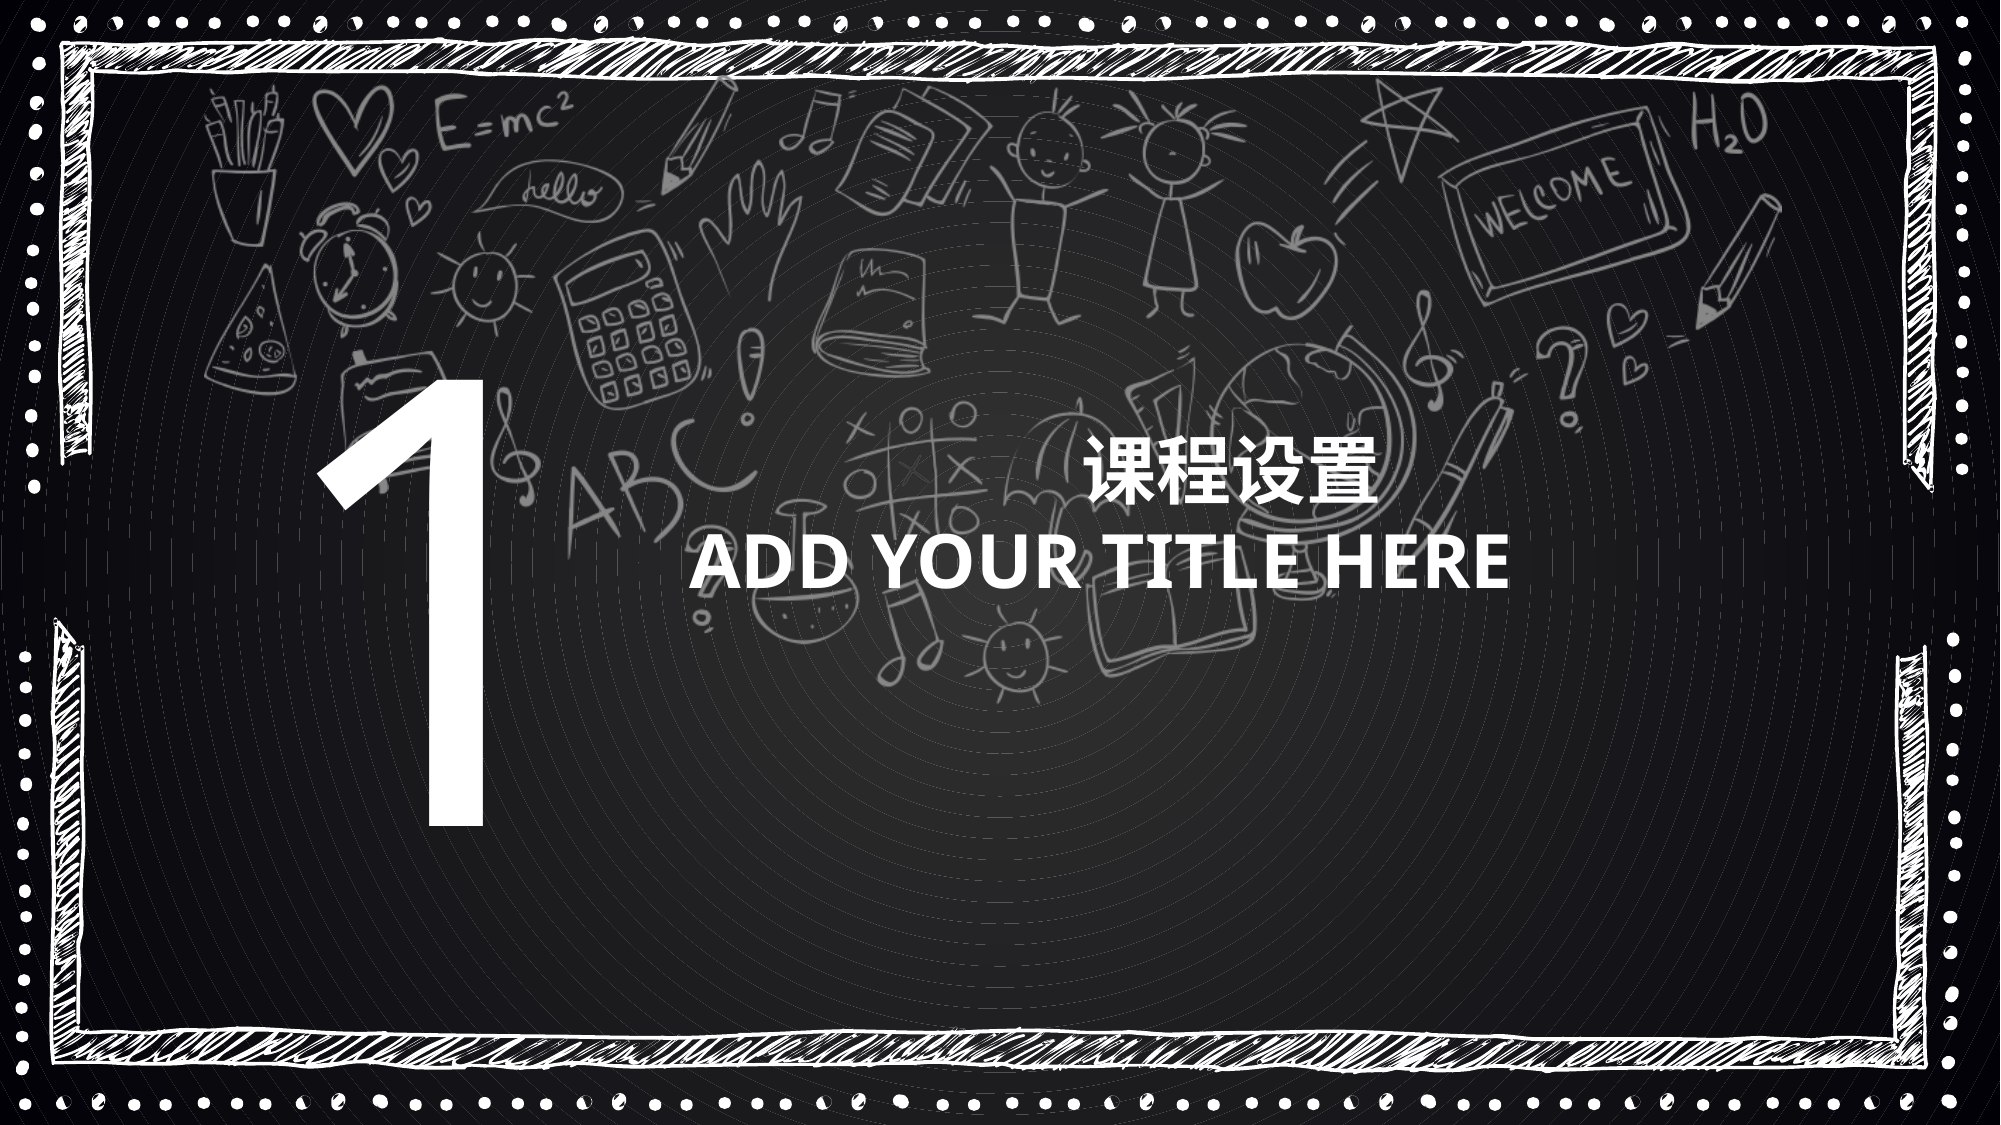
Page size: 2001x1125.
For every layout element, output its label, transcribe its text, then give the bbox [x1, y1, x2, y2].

text_box 课程设置 ADD YOUR TITLE HERE [1782, 416, 2000, 611]
text_box 1 [246, 705, 732, 959]
picture [204, 75, 1782, 705]
